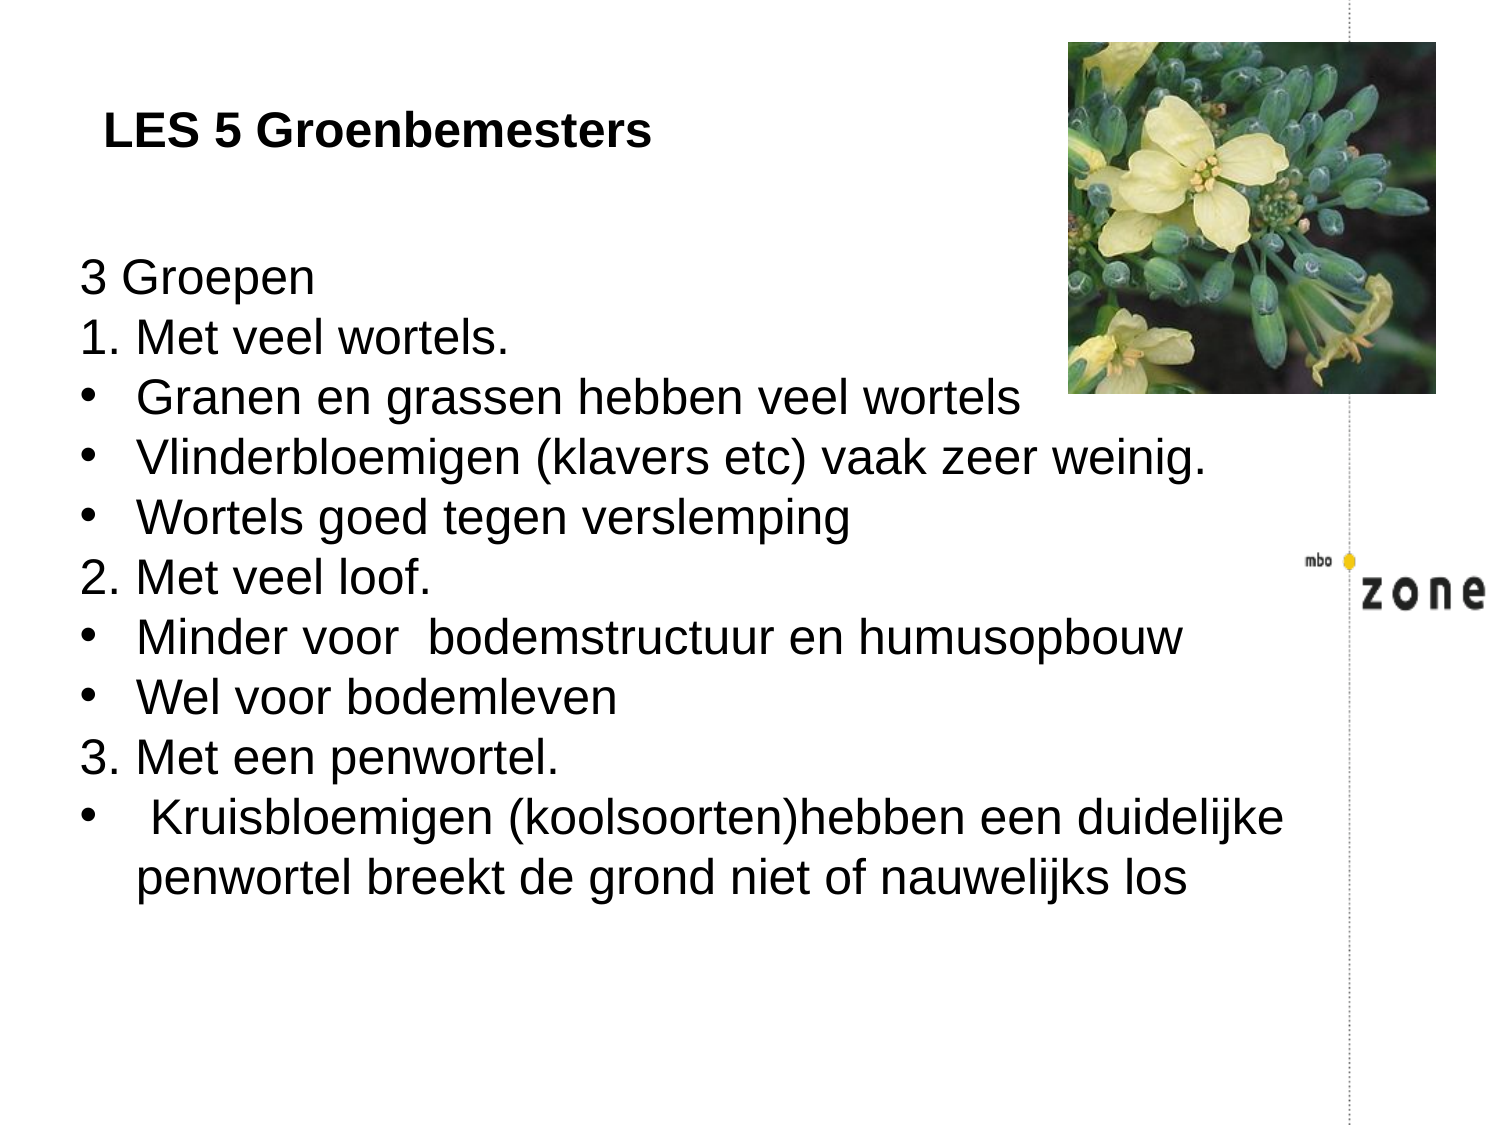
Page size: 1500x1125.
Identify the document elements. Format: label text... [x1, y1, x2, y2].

picture [1068, 0, 1500, 1125]
text_box 3 Groepen 1. Met veel wortels. Granen en grassen hebben veel wortels Vlinderbloemigen (klavers etc) vaak zeer weinig. Wortels goed tegen verslemping 2. Met veel loof. Minder voor bodemstructuur en humusopbouw Wel voor bodemleven 3. Met een penwortel. Kruisbloemigen (koolsoorten)hebben een duidelijke penwortel breekt de grond niet of nauwelijks los [64, 236, 1388, 912]
text_box LES 5 Groenbemesters [88, 89, 1068, 165]
